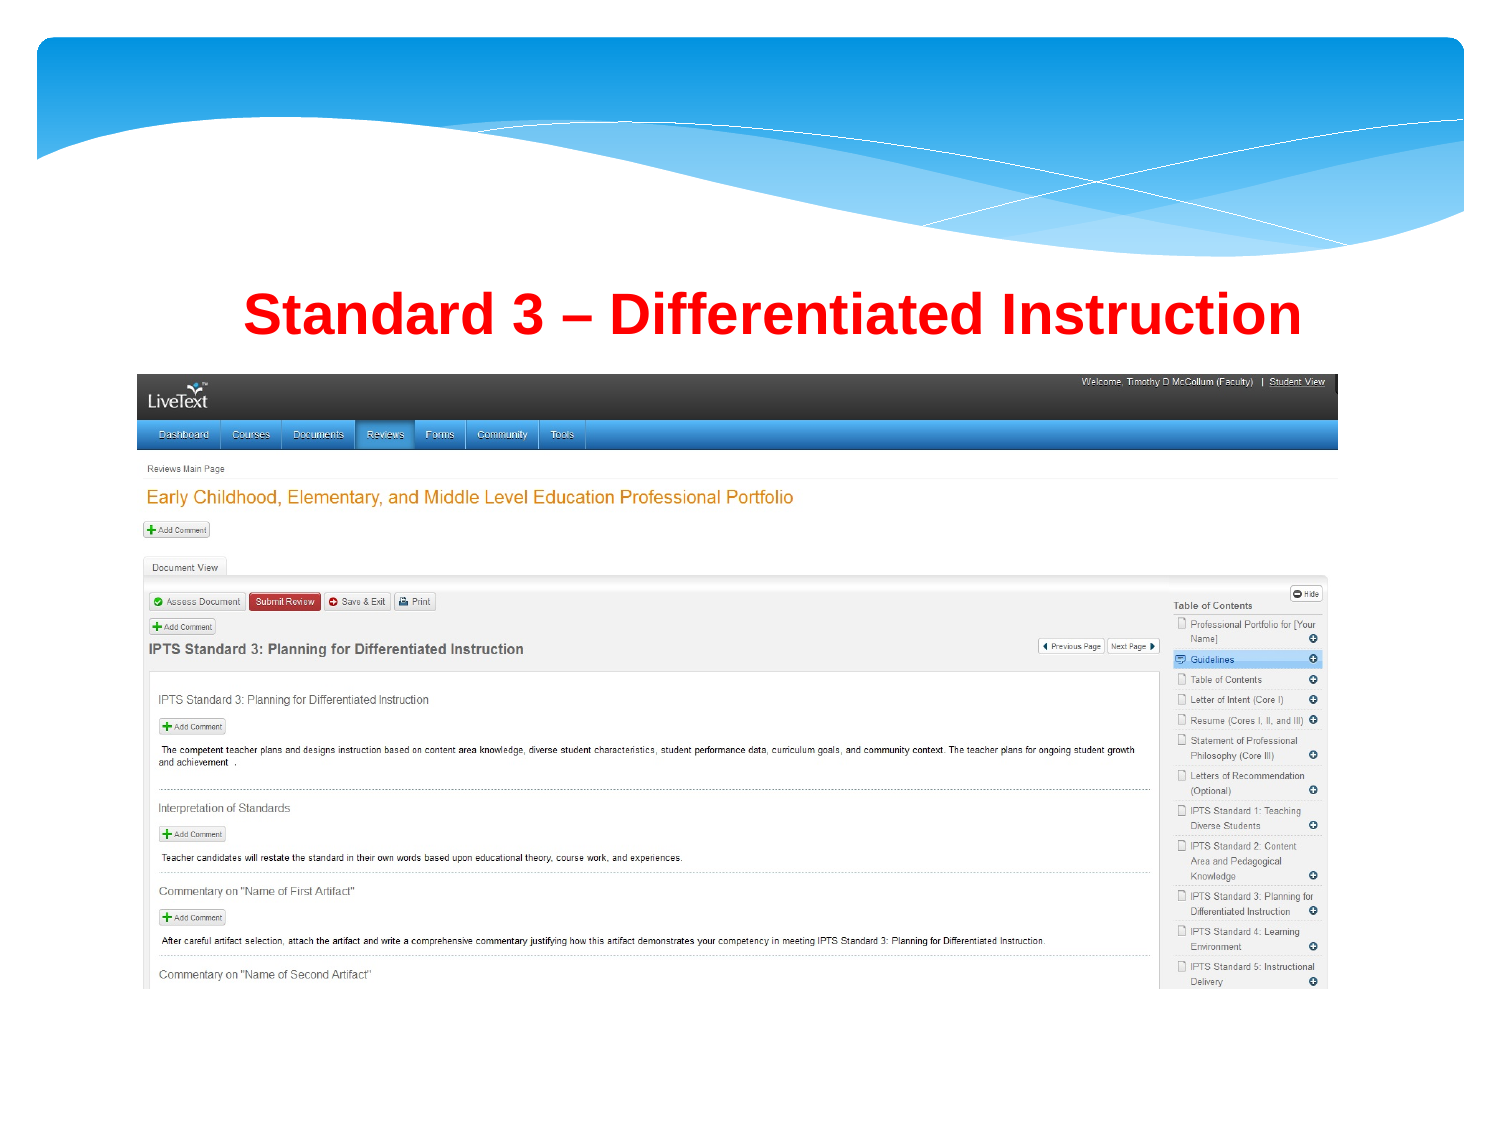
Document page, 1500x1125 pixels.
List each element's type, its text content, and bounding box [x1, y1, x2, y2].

text_box Standard 3 – Differentiated Instruction [229, 268, 1319, 354]
picture [137, 374, 1338, 990]
